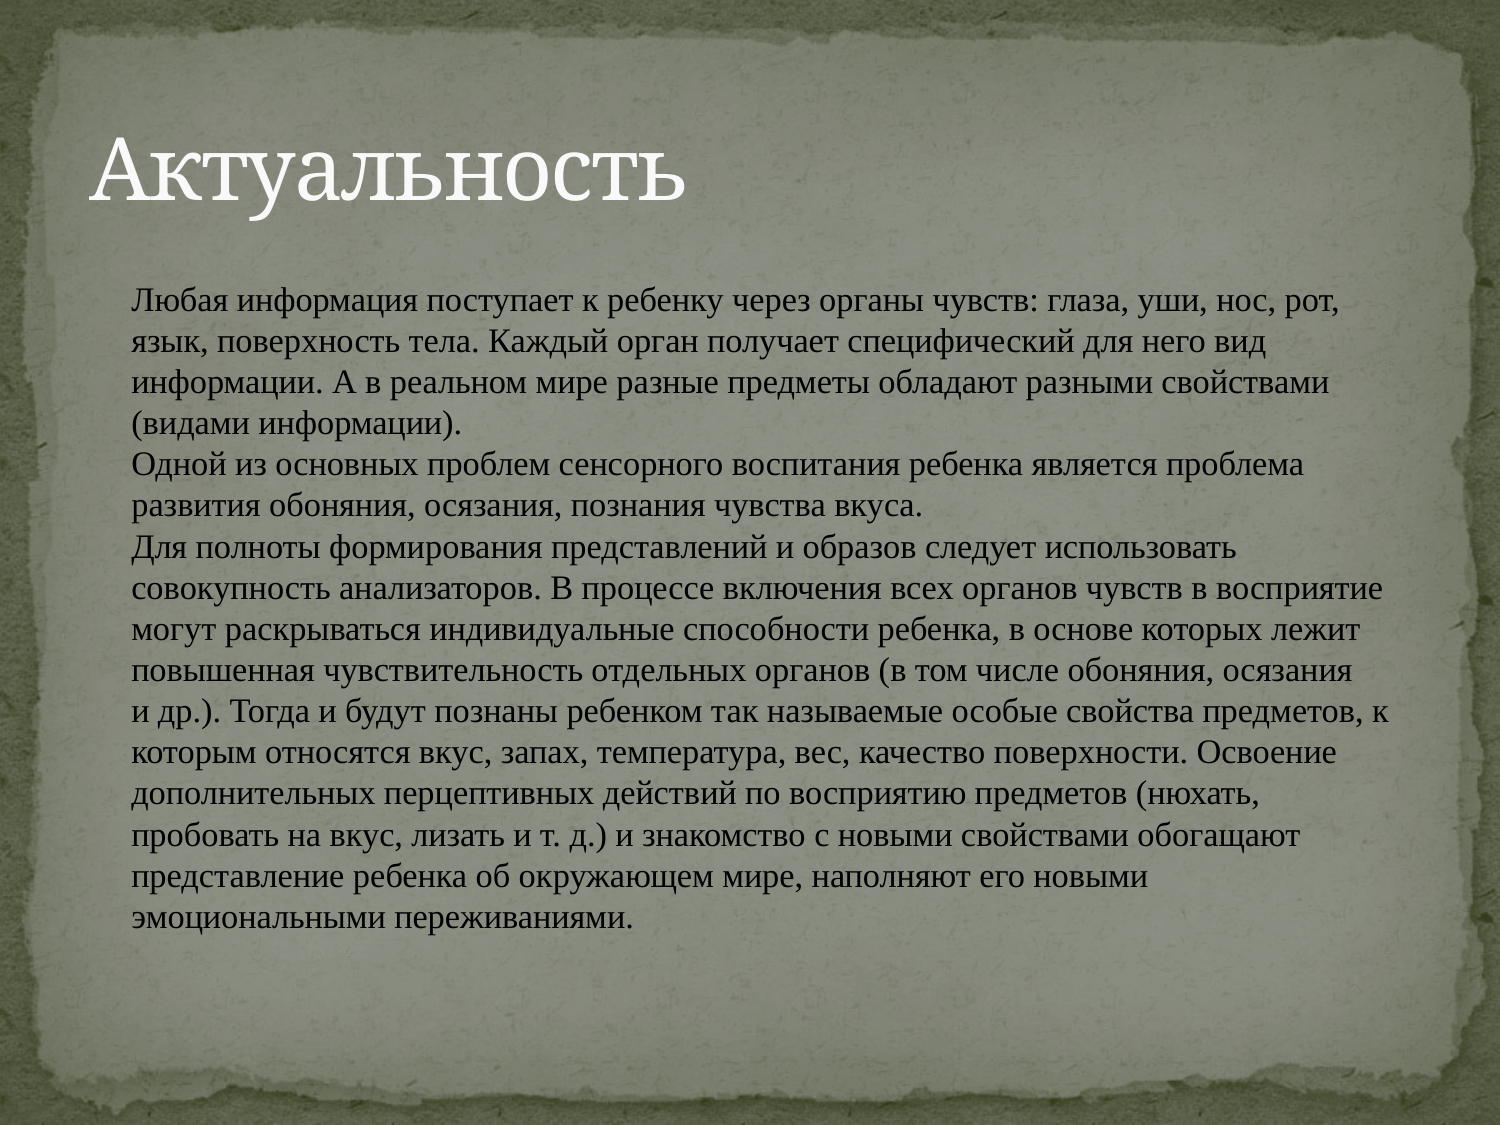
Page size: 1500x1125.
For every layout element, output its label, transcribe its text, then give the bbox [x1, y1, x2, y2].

title Актуальность [74, 24, 1425, 225]
list Любая информация поступает к ребенку через органы чувств: глаза, уши, нос, рот, язык, поверхность тела. Каждый орган получает специфический для него вид информации. А в реальном мире разные предметы обладают разными свойствами (видами информации). Одной из основных проблем сенсорного воспитания ребенка является проблема развития обоняния, осязания, познания чувства вкуса. Для полноты формирования представлений и образов следует использовать совокупность анализаторов. В процессе включения всех органов чувств в восприятие могут раскрываться индивидуальные способности ребенка, в основе которых лежит повышенная чувствительность отдельных органов (в том числе обоняния, осязания и др.). Тогда и будут познаны ребенком так называемые особые свойства предметов, к которым относятся вкус, запах, температура, вес, качество поверхности. Освоение дополнительных перцептивных действий по восприятию предметов (нюхать, пробовать на вкус, лизать и т. д.) и знакомство с новыми свойствами обогащают представление ребенка об окружающем мире, наполняют его новыми эмоциональными переживаниями. [75, 249, 1425, 1000]
